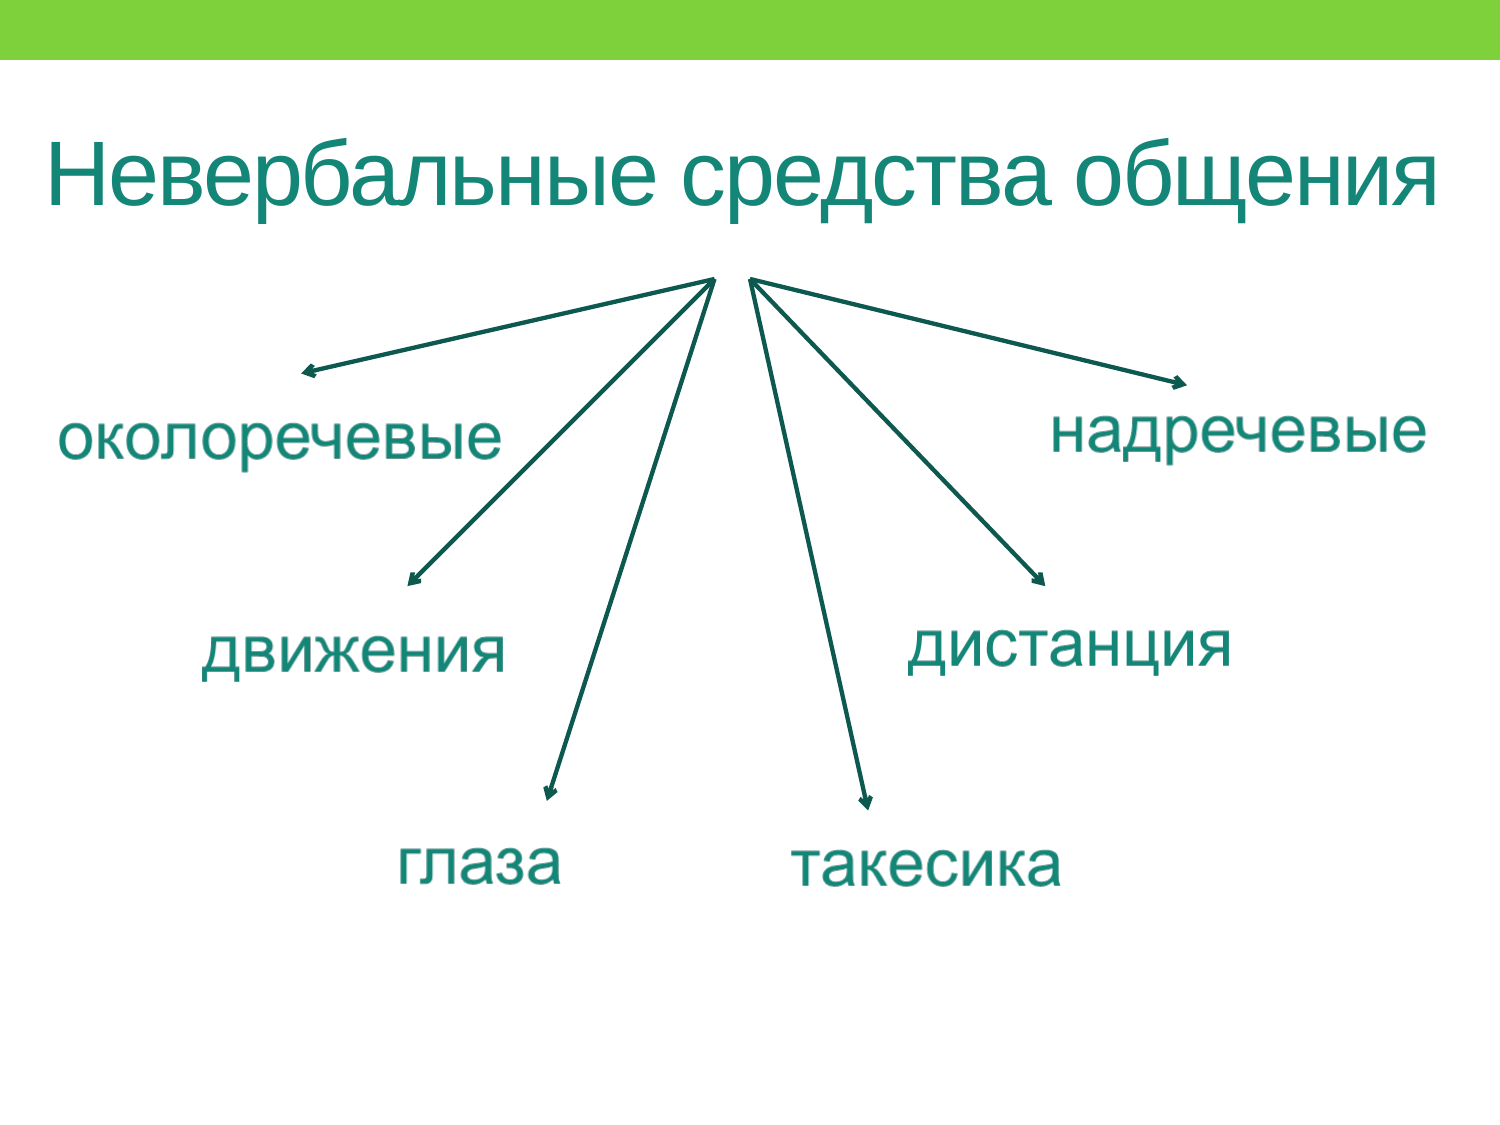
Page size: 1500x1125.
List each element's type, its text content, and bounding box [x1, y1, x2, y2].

picture [356, 798, 603, 939]
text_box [749, 278, 869, 811]
picture [1046, 366, 1469, 507]
picture [749, 800, 1103, 942]
picture [17, 373, 407, 514]
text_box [300, 278, 406, 374]
picture [869, 580, 1274, 721]
title Невербальные средства общения [29, 87, 1483, 250]
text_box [874, 278, 1046, 587]
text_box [546, 278, 715, 802]
picture [162, 585, 546, 727]
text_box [1052, 278, 1188, 386]
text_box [407, 278, 545, 587]
